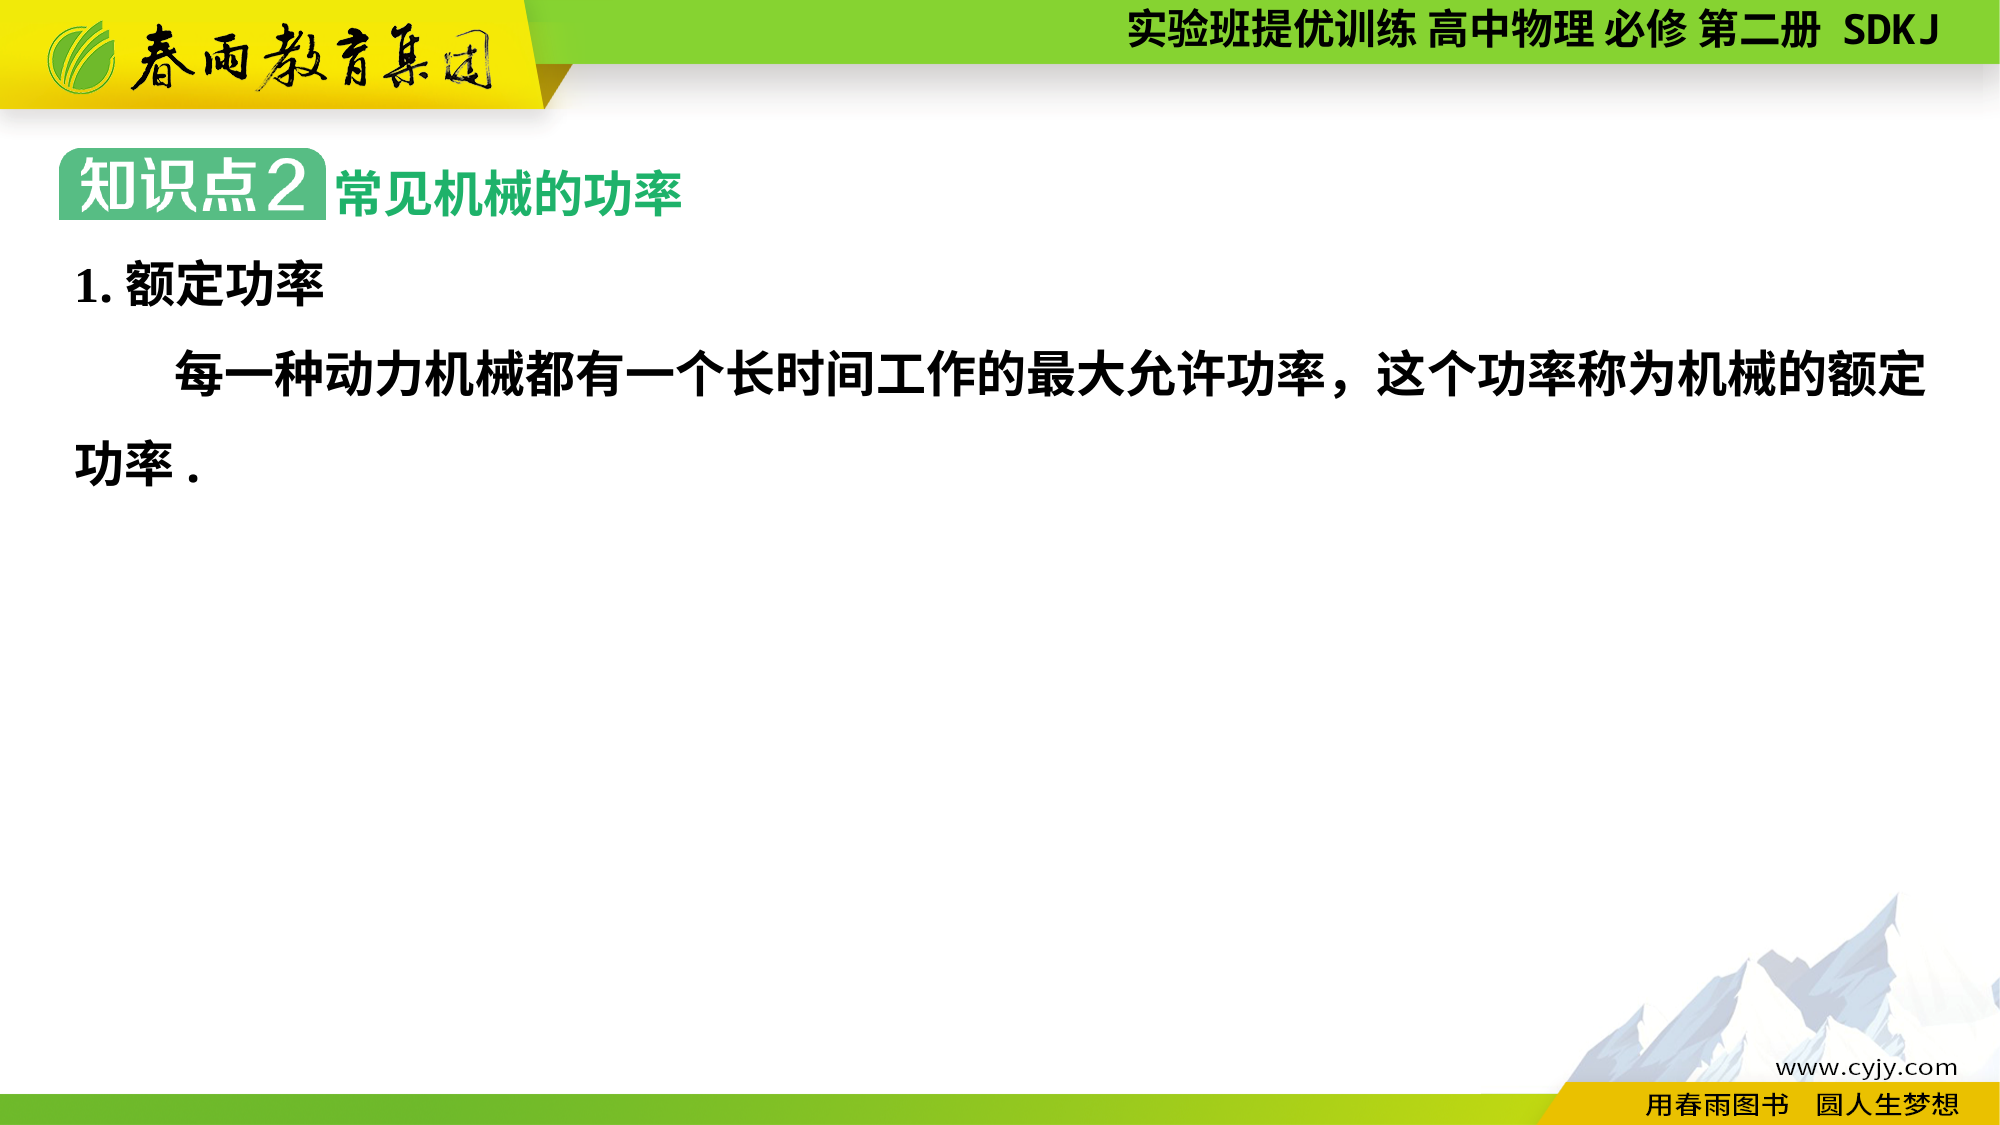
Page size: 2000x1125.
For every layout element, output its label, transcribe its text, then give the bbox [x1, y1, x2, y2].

picture [0, 0, 2000, 1125]
list 常见机械的功率 1.额定功率 每一种动力机械都有一个长时间工作的最大允许功率，这个功率称为机械的额定功率. [59, 125, 1944, 505]
